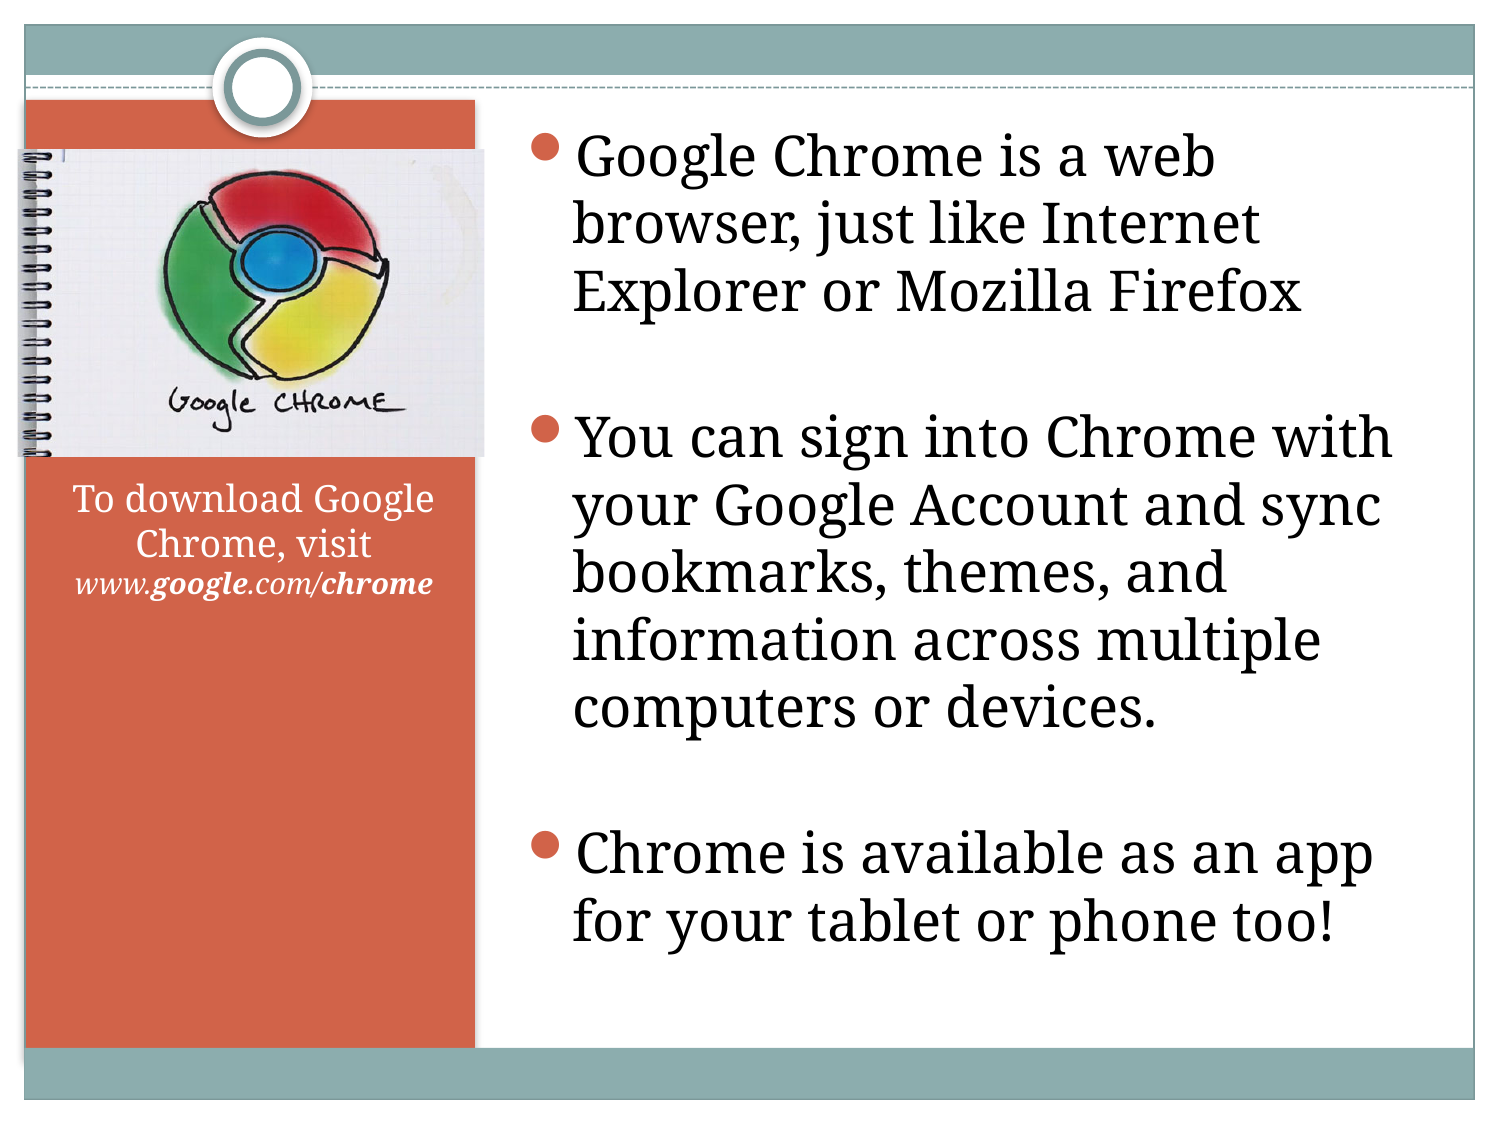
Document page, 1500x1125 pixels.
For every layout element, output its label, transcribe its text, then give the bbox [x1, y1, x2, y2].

picture [17, 148, 485, 457]
list To download Google Chrome, visit www.google.com/chrome [41, 468, 467, 1005]
list Google Chrome is a web browser, just like Internet Explorer or Mozilla Firefox You can sign into Chrome with your Google Account and sync bookmarks, themes, and information across multiple computers or devices. Chrome is available as an app for your tablet or phone too! [512, 112, 1438, 1000]
